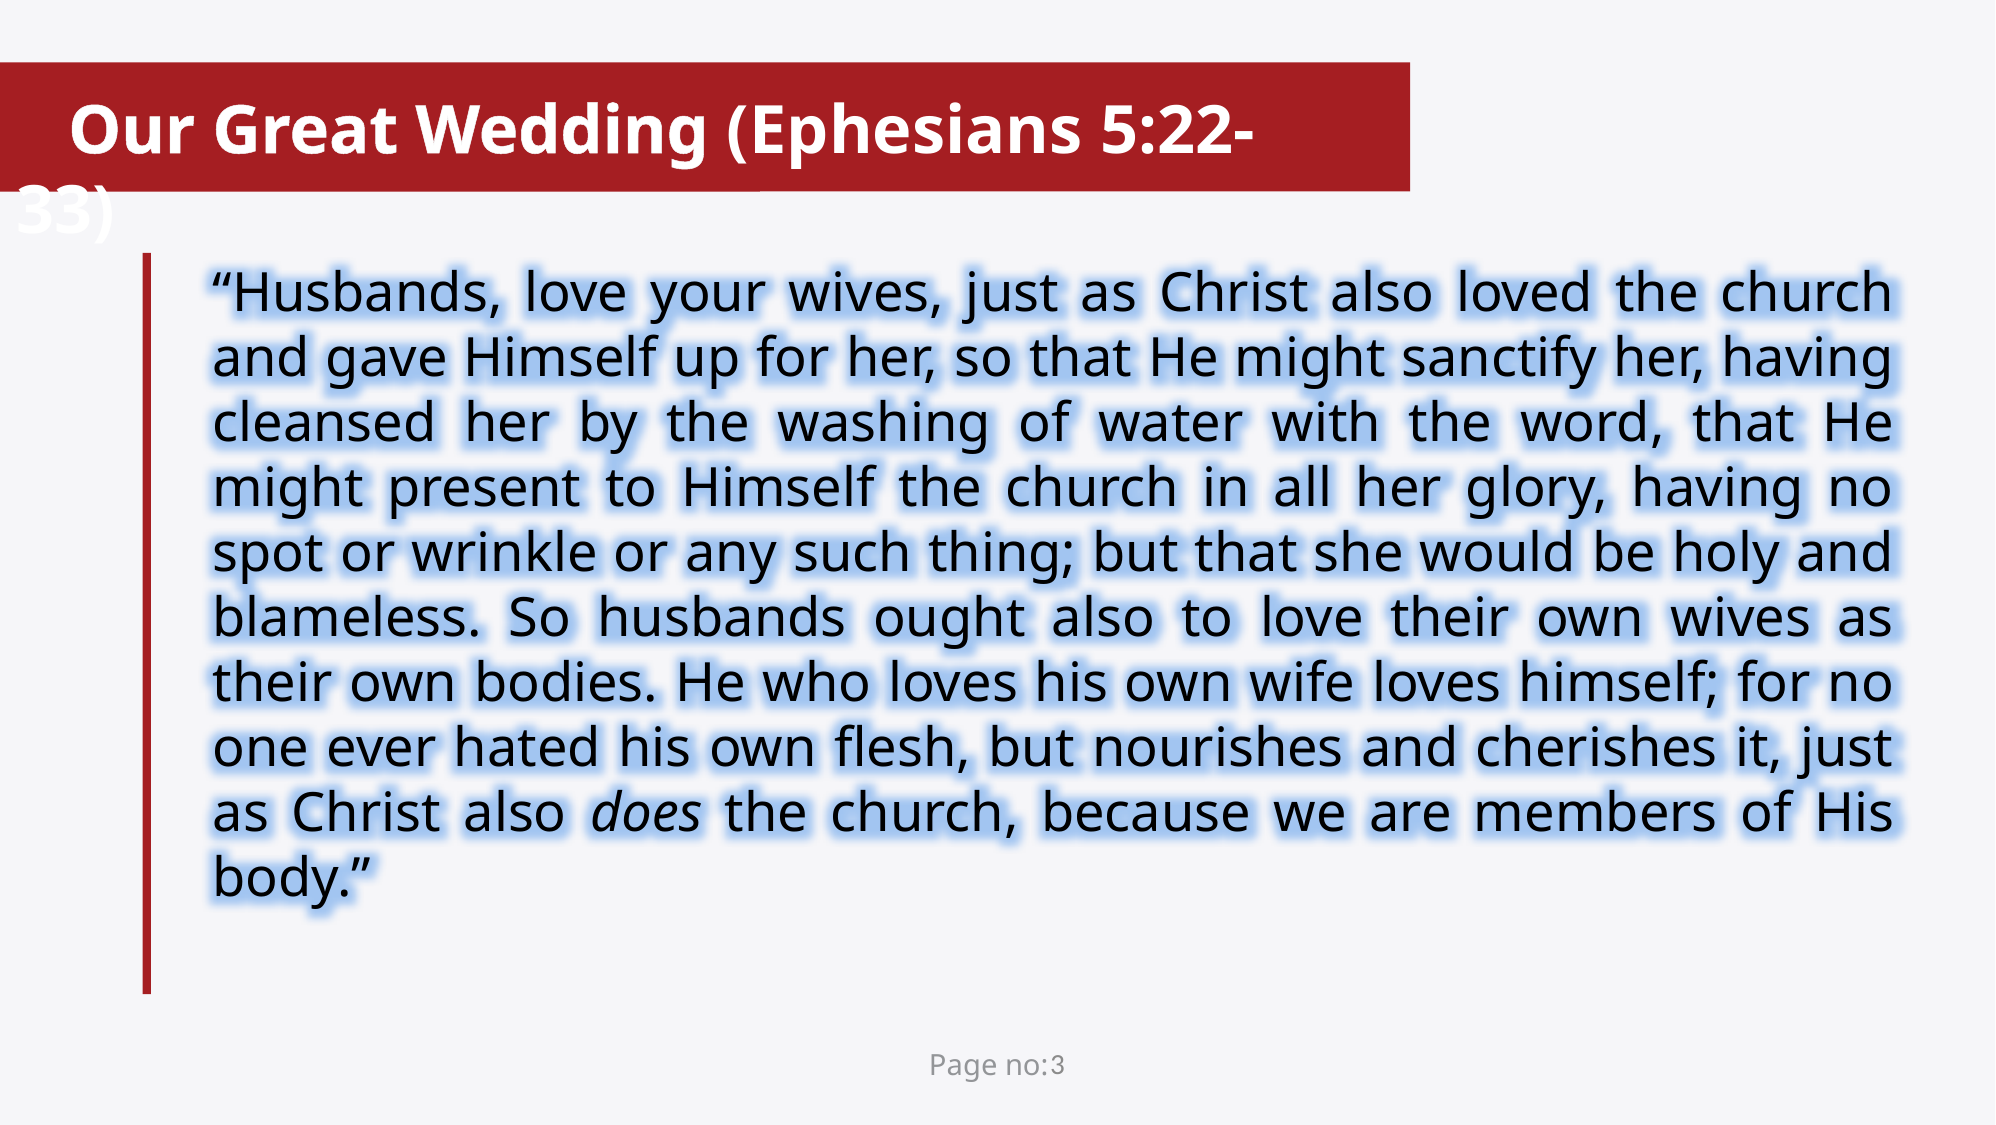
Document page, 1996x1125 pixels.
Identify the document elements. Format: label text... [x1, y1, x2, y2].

text_box “Husbands, love your wives, just as Christ also loved the church and gave Himself up for her, so that He might sanctify her, having cleansed her by the washing of water with the word, that He might present to Himself the church in all her glory, having no spot or wrinkle or any such thing; but that she would be holy and blameless. So husbands ought also to love their own wives as their own bodies. He who loves his own wife loves himself; for no one ever hated his own flesh, but nourishes and cherishes it, just as Christ also does the church, because we are members of His body.” [198, 249, 1911, 980]
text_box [1, 62, 1411, 192]
